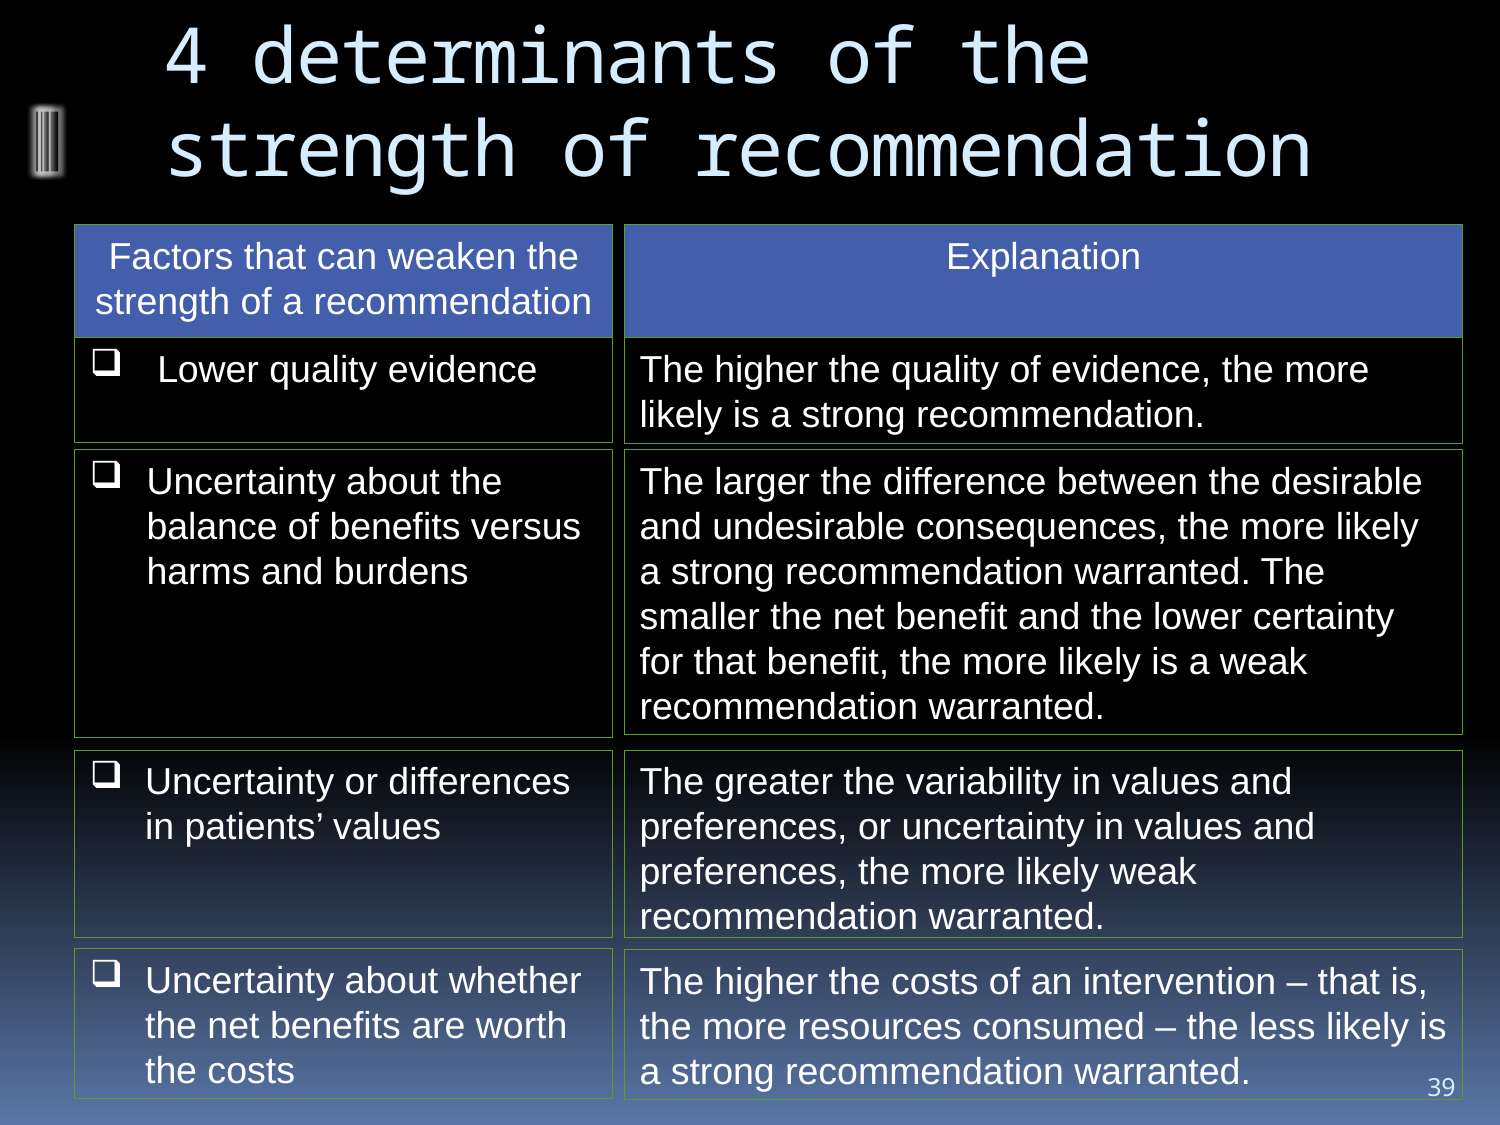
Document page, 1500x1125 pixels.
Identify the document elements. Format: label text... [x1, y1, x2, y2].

slide_number 39 [1412, 1052, 1488, 1113]
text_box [74, 224, 1463, 1101]
title 4 determinants of the strength of recommendation [150, 0, 1425, 188]
